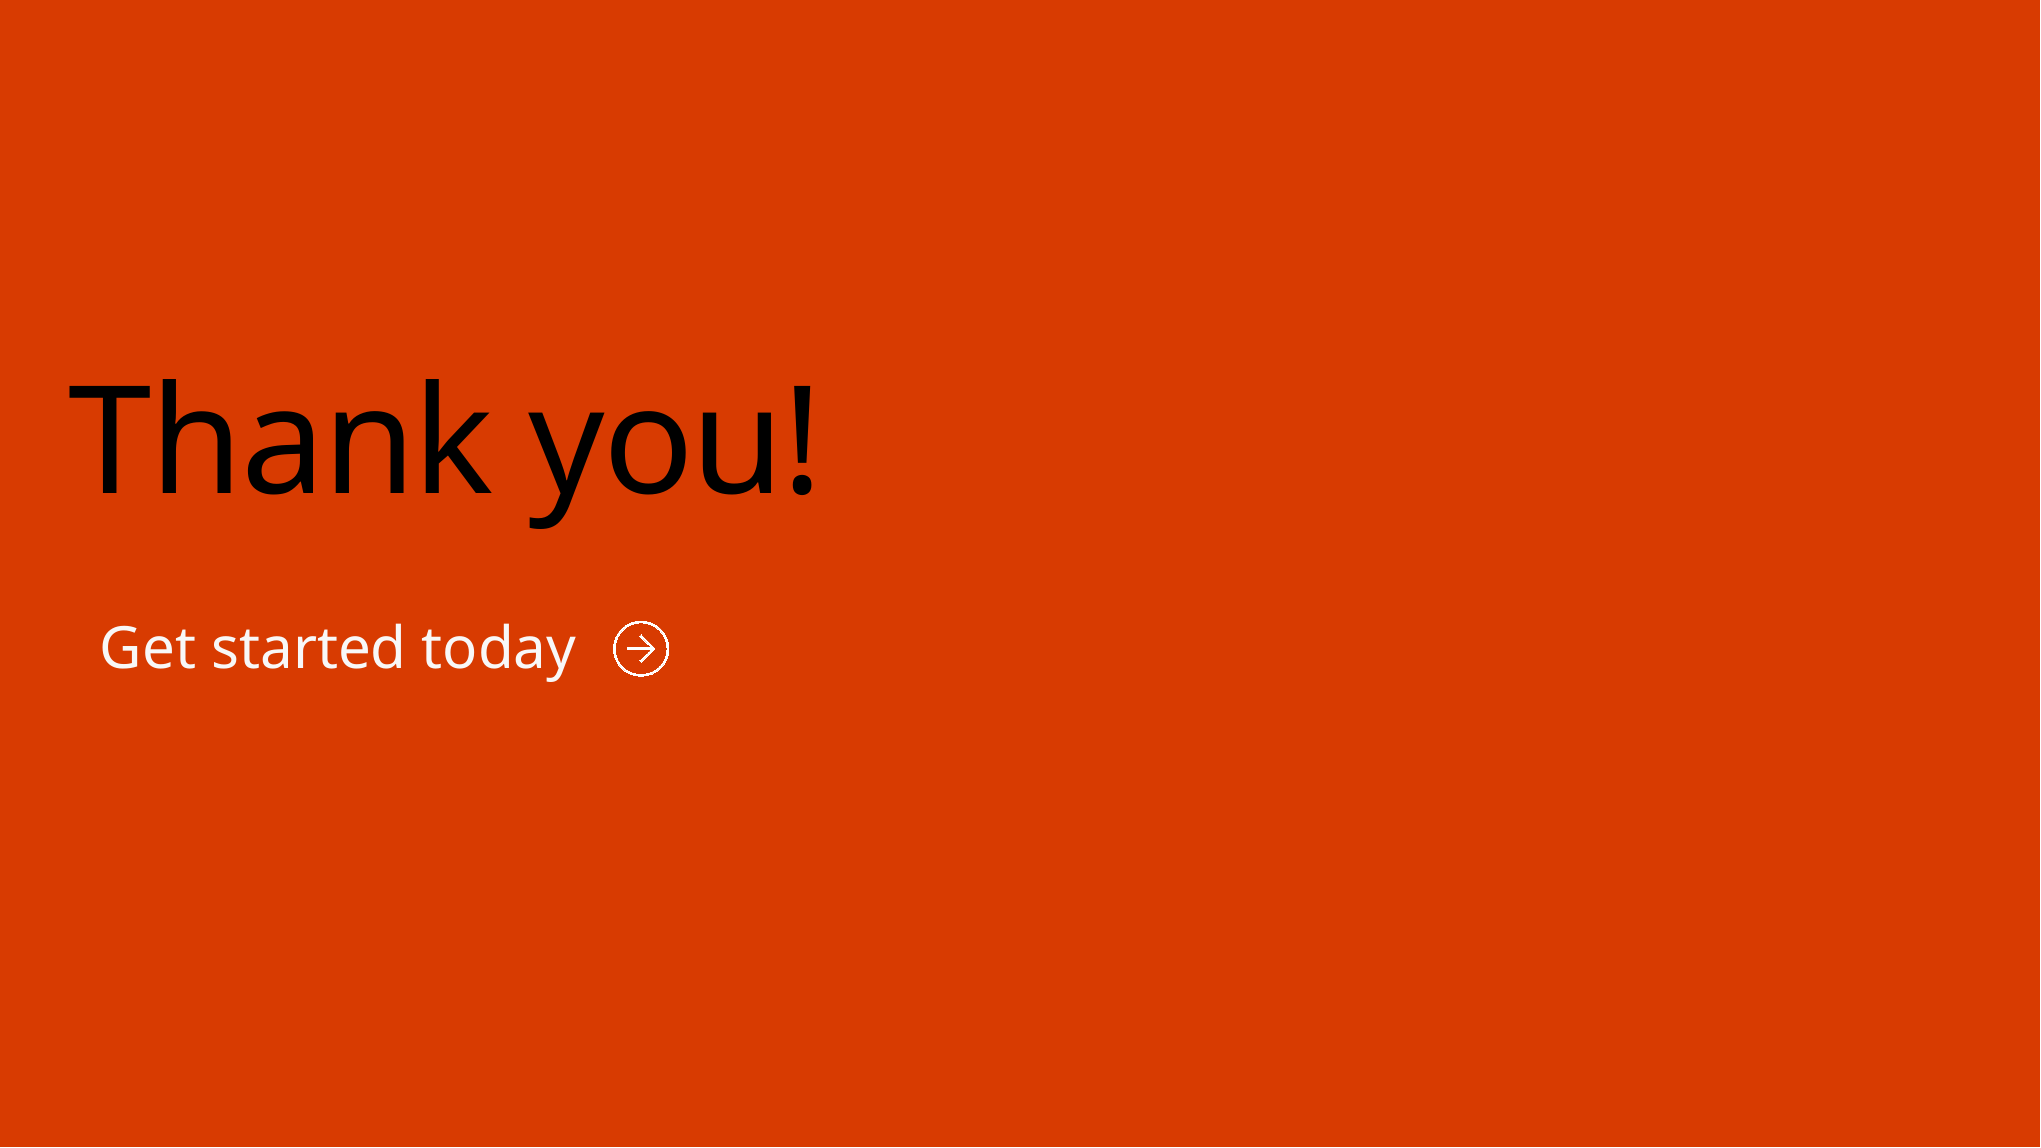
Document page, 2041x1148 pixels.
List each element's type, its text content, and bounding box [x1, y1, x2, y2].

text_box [69, 585, 671, 712]
title Thank you! [45, 348, 1996, 543]
